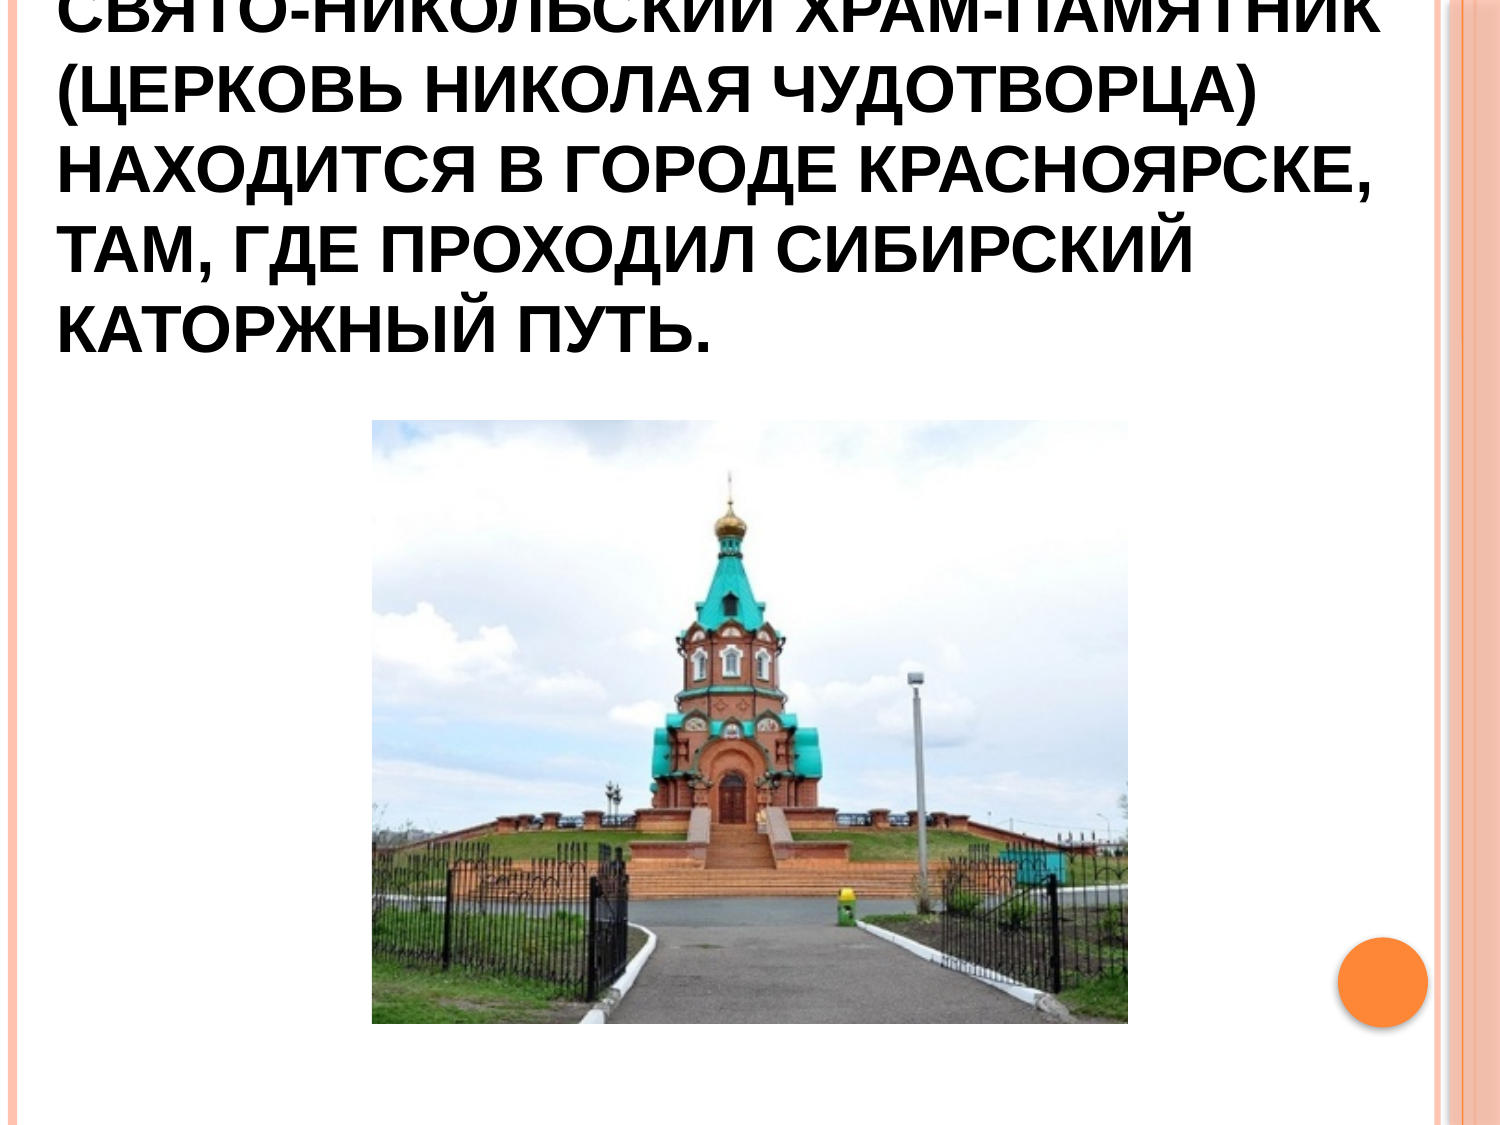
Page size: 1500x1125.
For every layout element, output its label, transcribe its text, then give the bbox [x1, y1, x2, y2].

title Свято-Никольский храм-памятник (церковь Николая Чудотворца) находится в городе Красноярске, там, где проходил Сибирский каторжный путь. [41, 45, 1459, 374]
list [371, 420, 1129, 1024]
